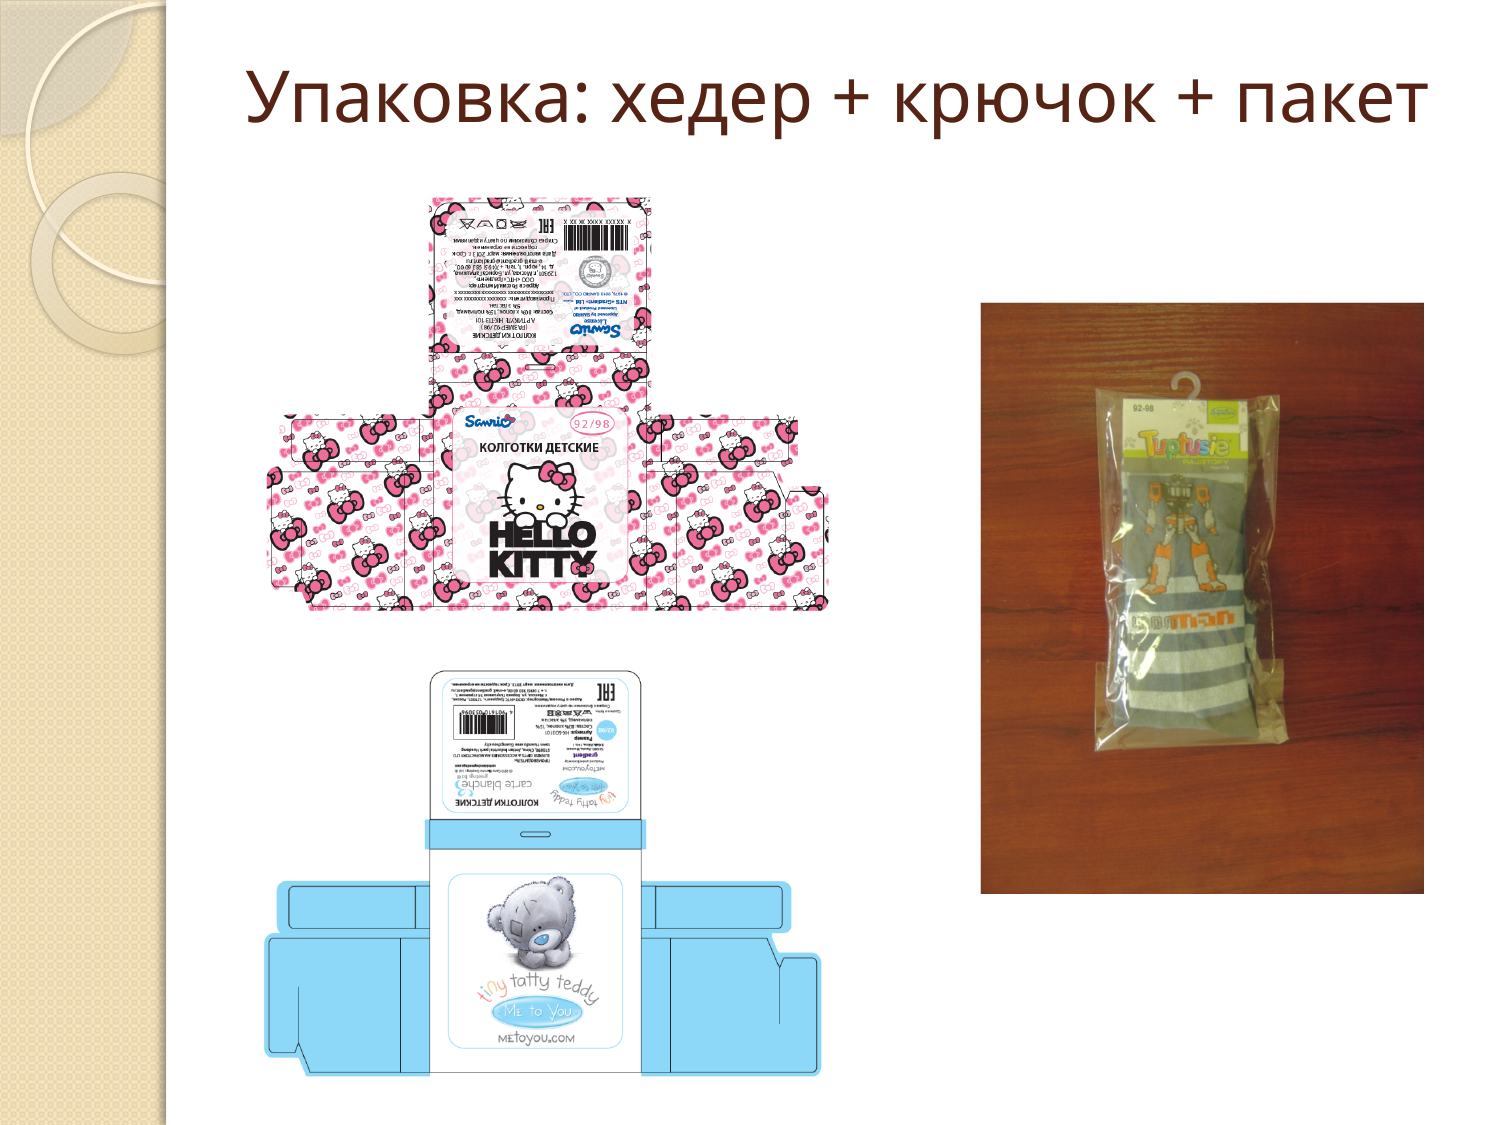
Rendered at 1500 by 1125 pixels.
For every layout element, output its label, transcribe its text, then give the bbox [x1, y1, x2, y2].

title Упаковка: хедер + крючок + пакет [230, 0, 1461, 188]
picture [906, 303, 1498, 893]
picture [229, 179, 840, 1100]
